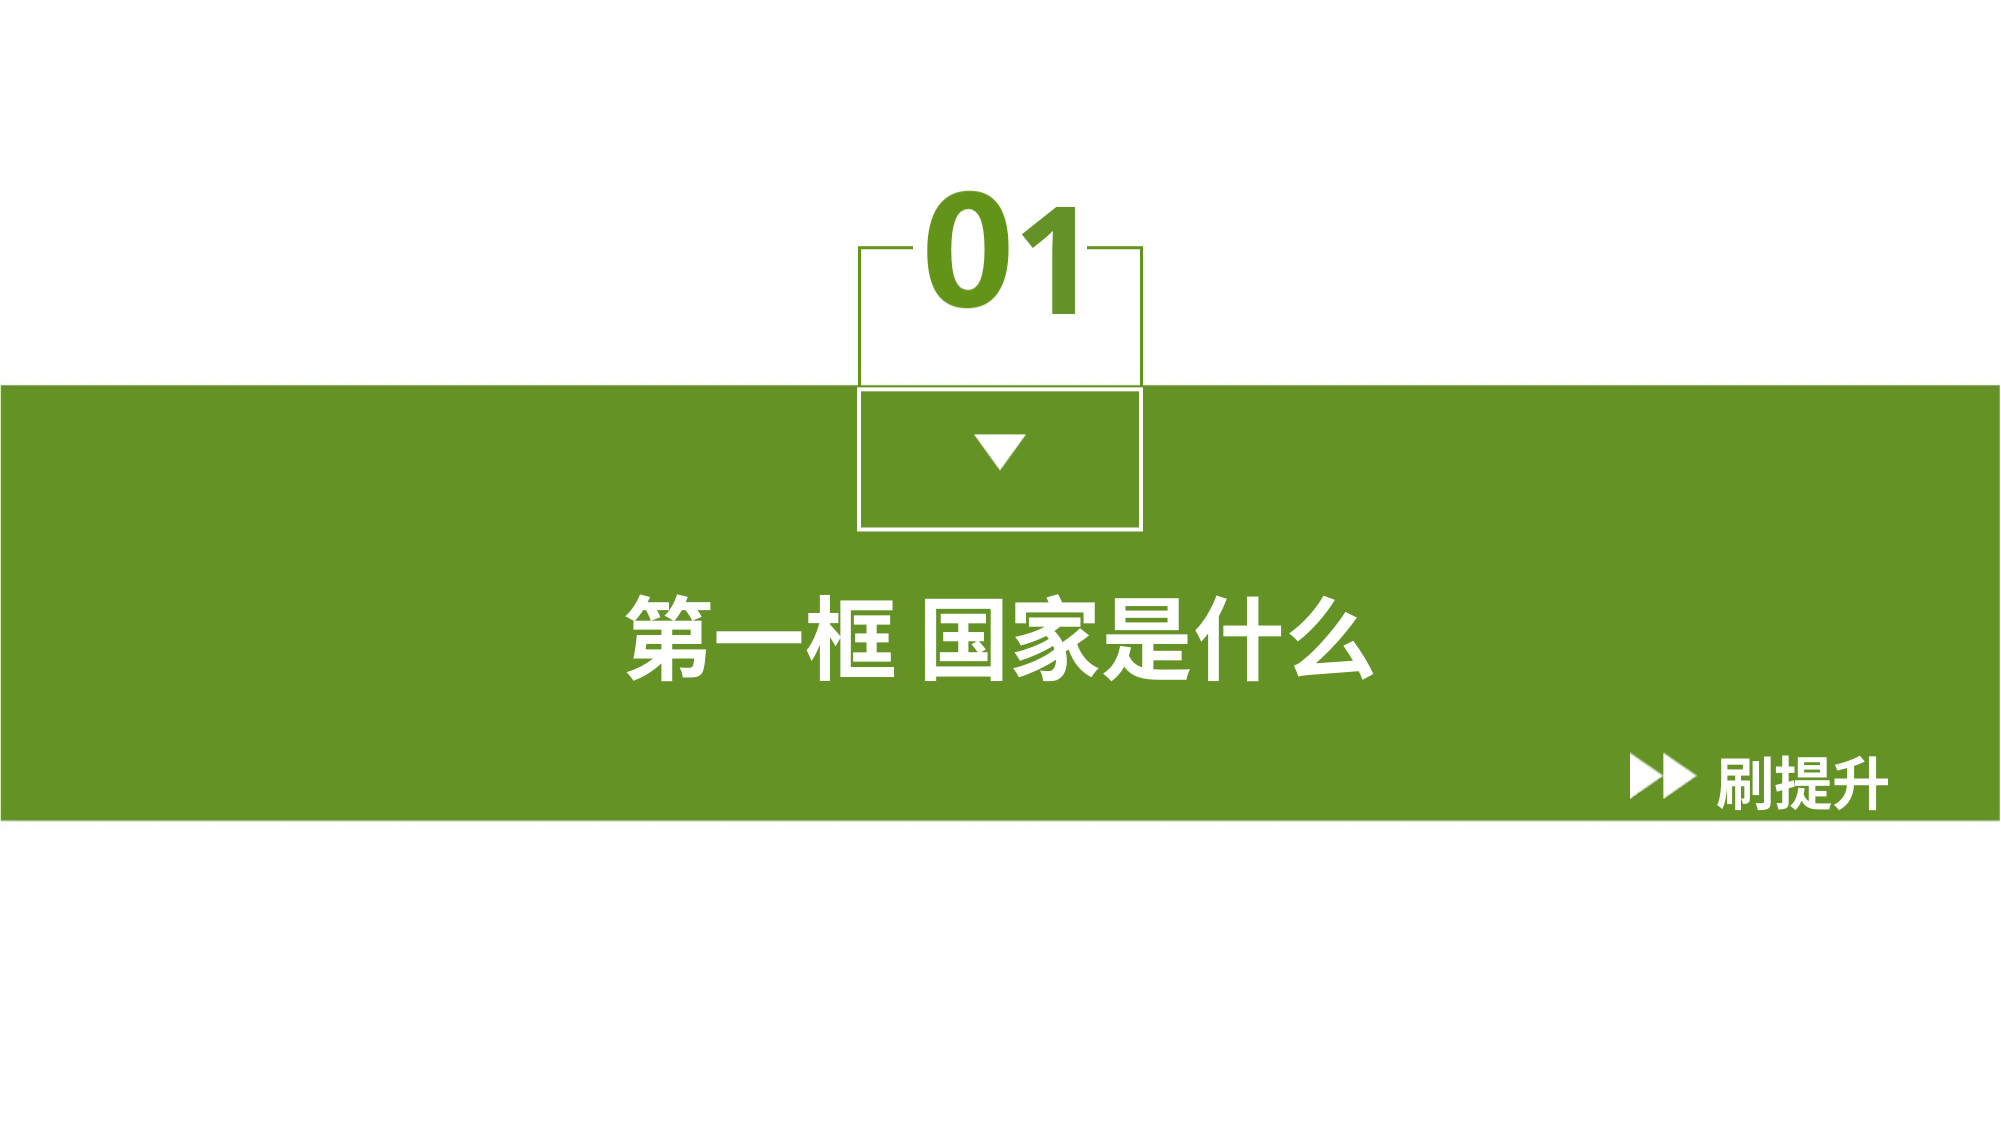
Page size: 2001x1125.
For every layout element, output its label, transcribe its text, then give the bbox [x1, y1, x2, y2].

picture [0, 0, 2000, 572]
picture [0, 699, 2000, 1125]
text_box 刷提升 [1715, 718, 1997, 812]
text_box 1 [1013, 156, 1173, 353]
text_box 第一框 国家是什么 [0, 572, 2000, 699]
